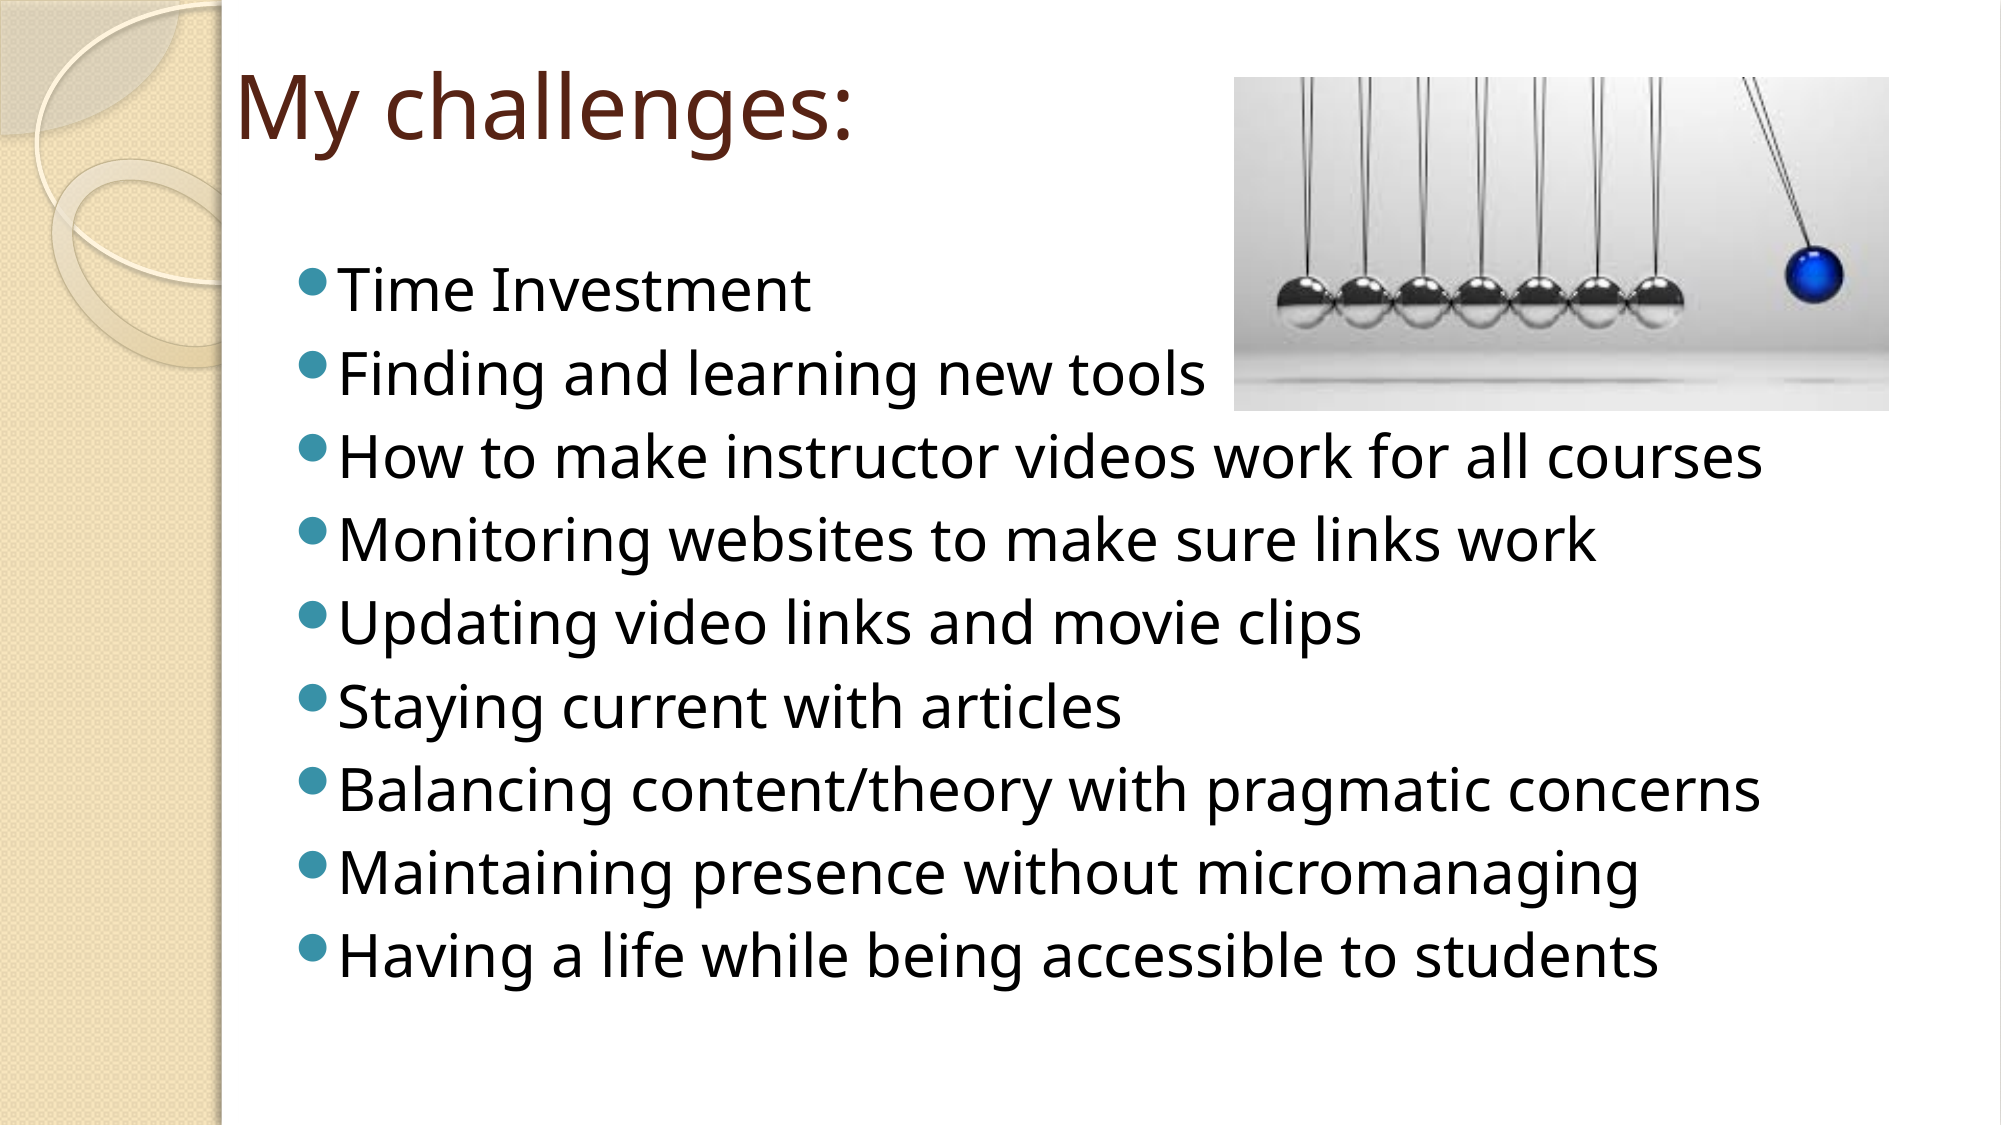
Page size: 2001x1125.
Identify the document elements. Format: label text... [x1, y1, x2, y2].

picture [1234, 77, 1890, 412]
list Time Investment Finding and learning new tools How to make instructor videos work for all courses Monitoring websites to make sure links work Updating video links and movie clips Staying current with articles Balancing content/theory with pragmatic concerns Maintaining presence without micromanaging Having a life while being accessible to students [267, 244, 1863, 1014]
title My challenges: [218, 33, 1863, 174]
